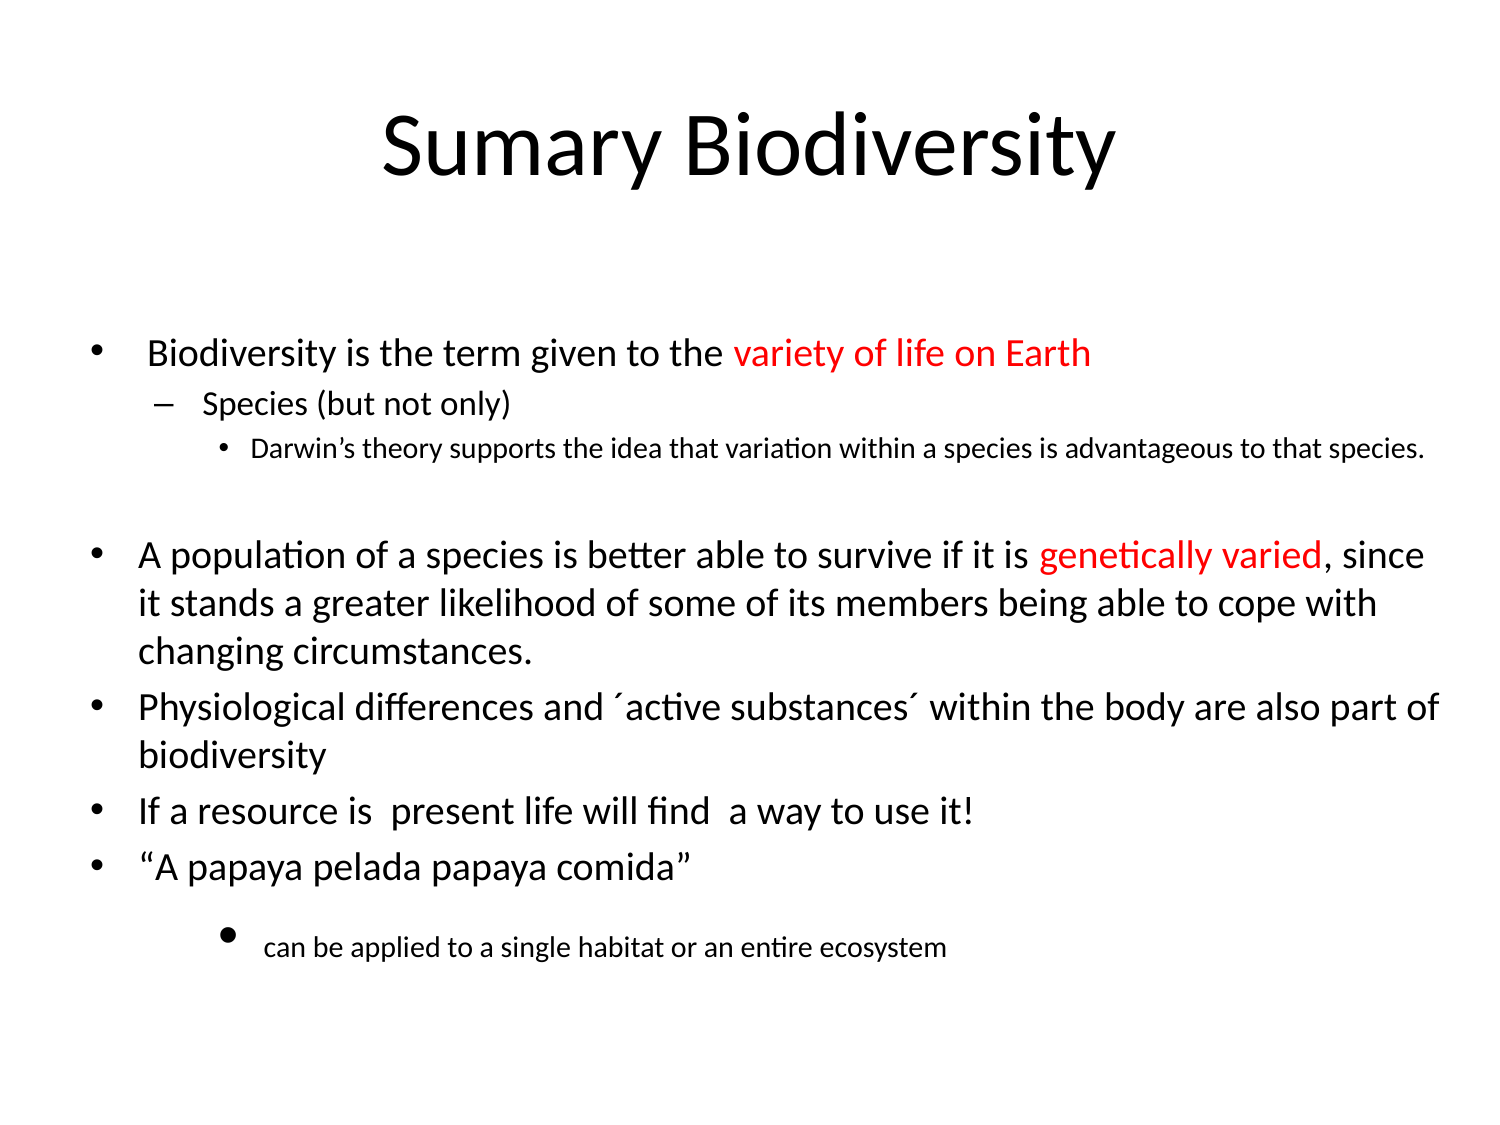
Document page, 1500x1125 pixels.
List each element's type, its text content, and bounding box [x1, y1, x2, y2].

title Sumary Biodiversity [75, 45, 1425, 233]
list Biodiversity is the term given to the variety of life on Earth Species (but not only) Darwin’s theory supports the idea that variation within a species is advantageous to that species. A population of a species is better able to survive if it is genetically varied, since it stands a greater likelihood of some of its members being able to cope with changing circumstances. Physiological differences and ´active substances´ within the body are also part of biodiversity If a resource is present life will find a way to use it! “A papaya pelada papaya comida” can be applied to a single habitat or an entire ecosystem [75, 262, 1459, 1005]
